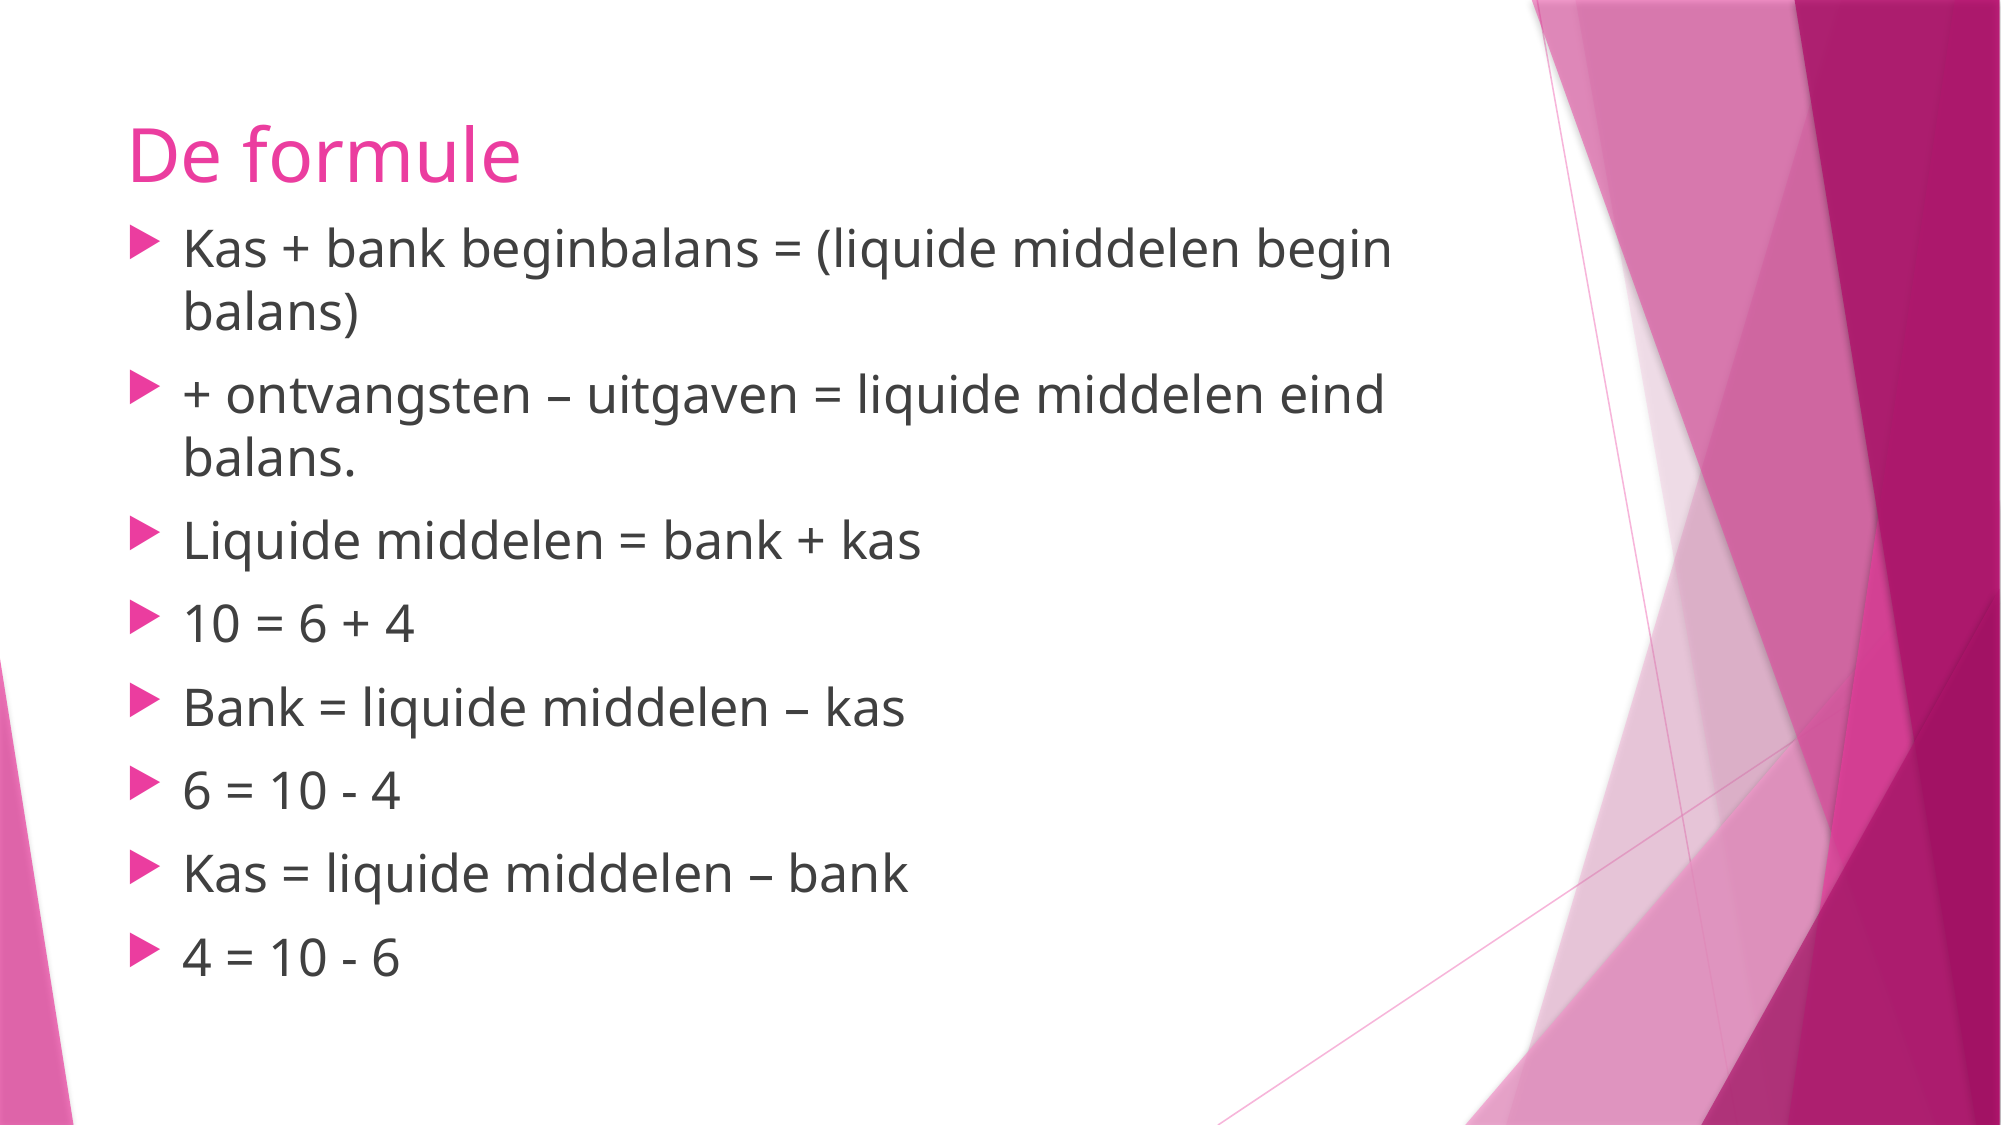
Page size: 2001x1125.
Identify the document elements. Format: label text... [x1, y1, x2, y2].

list Kas + bank beginbalans = (liquide middelen begin balans) + ontvangsten – uitgaven = liquide middelen eind balans. Liquide middelen = bank + kas 10 = 6 + 4 Bank = liquide middelen – kas 6 = 10 - 4 Kas = liquide middelen – bank 4 = 10 - 6 [111, 208, 1522, 992]
title De formule [111, 99, 1522, 208]
